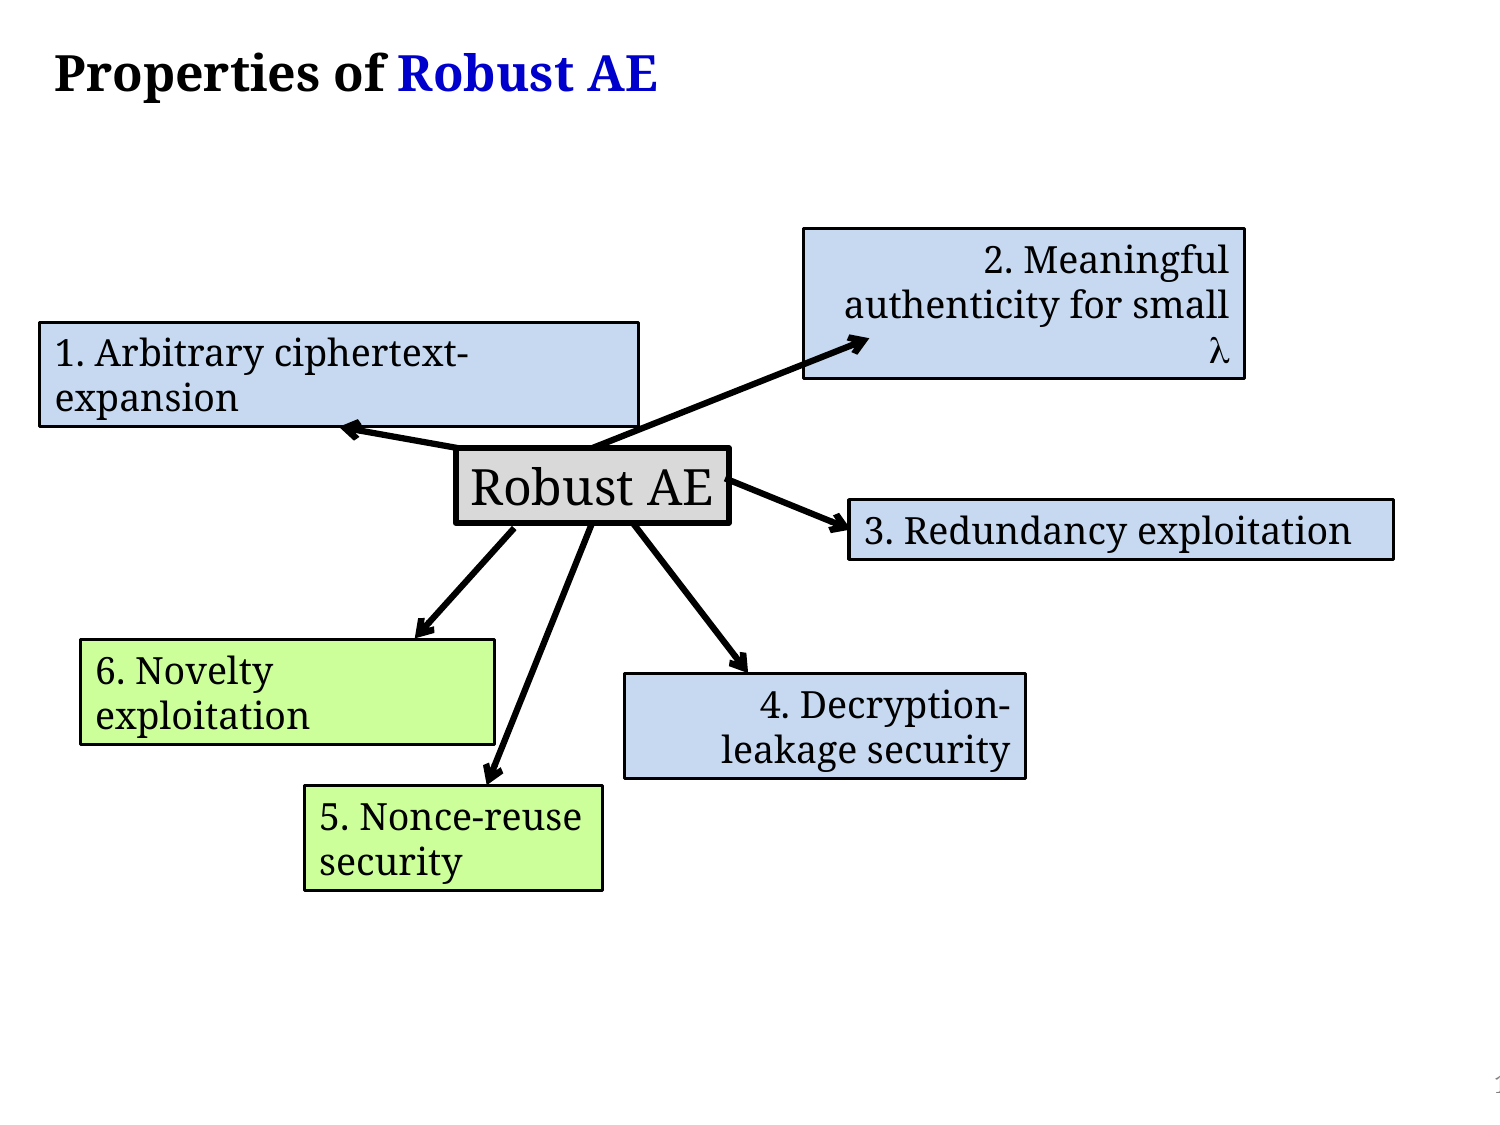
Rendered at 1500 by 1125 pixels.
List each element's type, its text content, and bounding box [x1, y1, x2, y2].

text_box 3. Redundancy exploitation [849, 499, 1394, 560]
text_box 4. Decryption-leakage security [624, 673, 1026, 779]
text_box 5. Nonce-reuse security [304, 785, 603, 891]
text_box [724, 478, 852, 530]
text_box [338, 382, 459, 449]
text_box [414, 527, 482, 639]
text_box 6. Novelty exploitation [80, 639, 481, 745]
text_box Properties of Robust AE [39, 34, 673, 109]
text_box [486, 523, 593, 786]
text_box 2. Meaningful authenticity for small l [803, 228, 1245, 379]
text_box 1. Arbitrary ciphertext-expansion [39, 322, 639, 427]
text_box Robust AE [455, 448, 729, 523]
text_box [591, 337, 870, 449]
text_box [633, 523, 749, 674]
